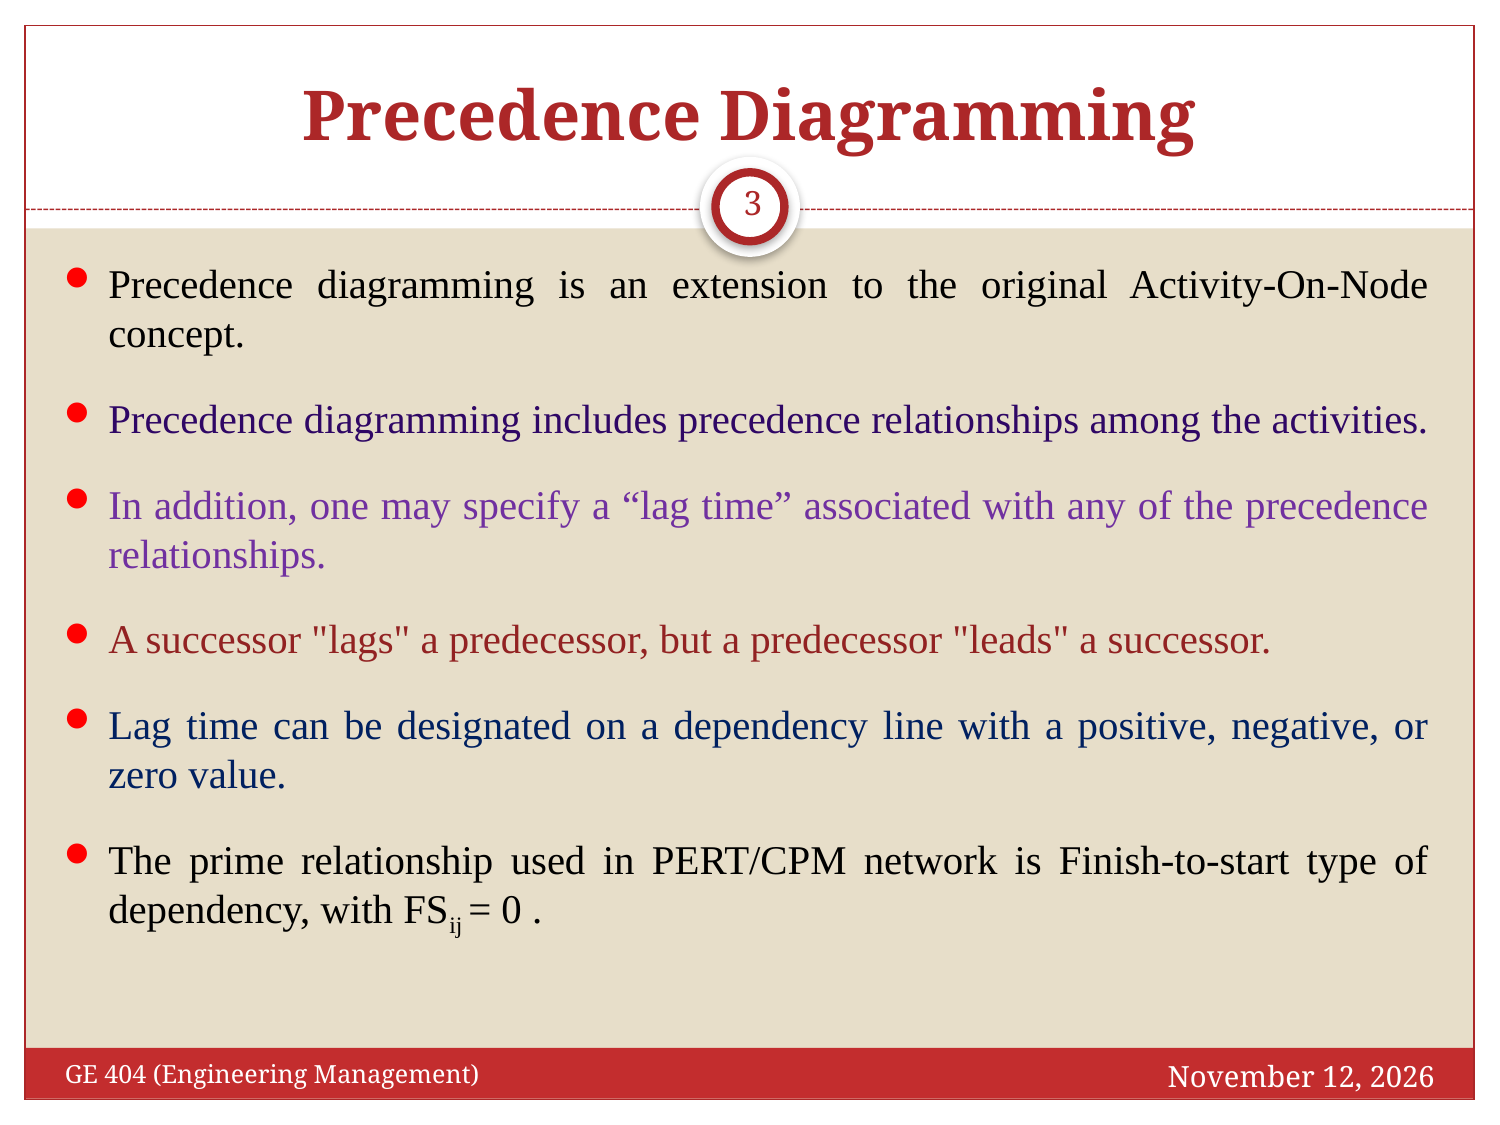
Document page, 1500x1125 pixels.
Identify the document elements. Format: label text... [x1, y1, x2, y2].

slide_number 3 [715, 168, 791, 241]
list Precedence diagramming is an extension to the original Activity-On-Node concept. Precedence diagramming includes precedence relationships among the activities. In addition, one may specify a “lag time” associated with any of the precedence relationships. A successor "lags" a predecessor, but a predecessor "leads" a successor. Lag time can be designated on a dependency line with a positive, negative, or zero value. The prime relationship used in PERT/CPM network is Finish-to-start type of dependency, with FSij = 0 . [49, 250, 1445, 1001]
title Precedence Diagramming [49, 37, 1450, 162]
footer GE 404 (Engineering Management) [50, 1051, 638, 1112]
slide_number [950, 1050, 1450, 1111]
